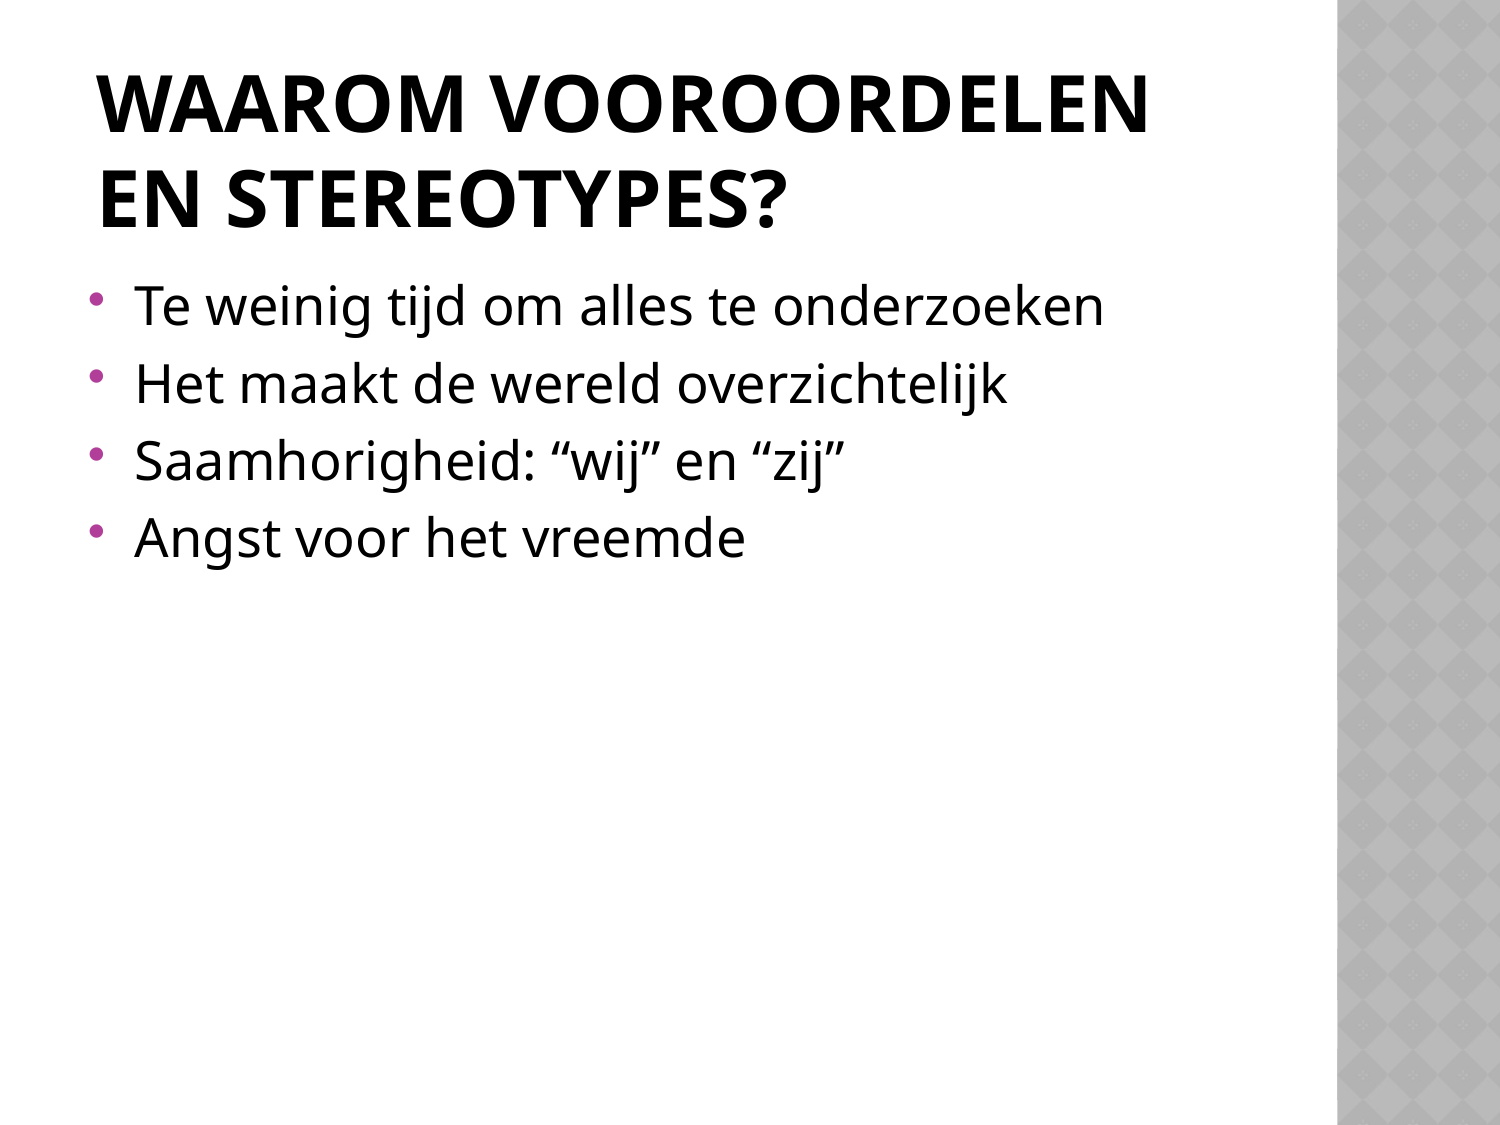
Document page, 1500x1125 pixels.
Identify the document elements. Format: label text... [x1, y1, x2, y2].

title Waarom vooroordelen en stereotypes? [88, 14, 1500, 244]
list Te weinig tijd om alles te onderzoeken Het maakt de wereld overzichtelijk Saamhorigheid: “wij” en “zij” Angst voor het vreemde [75, 264, 1263, 1059]
